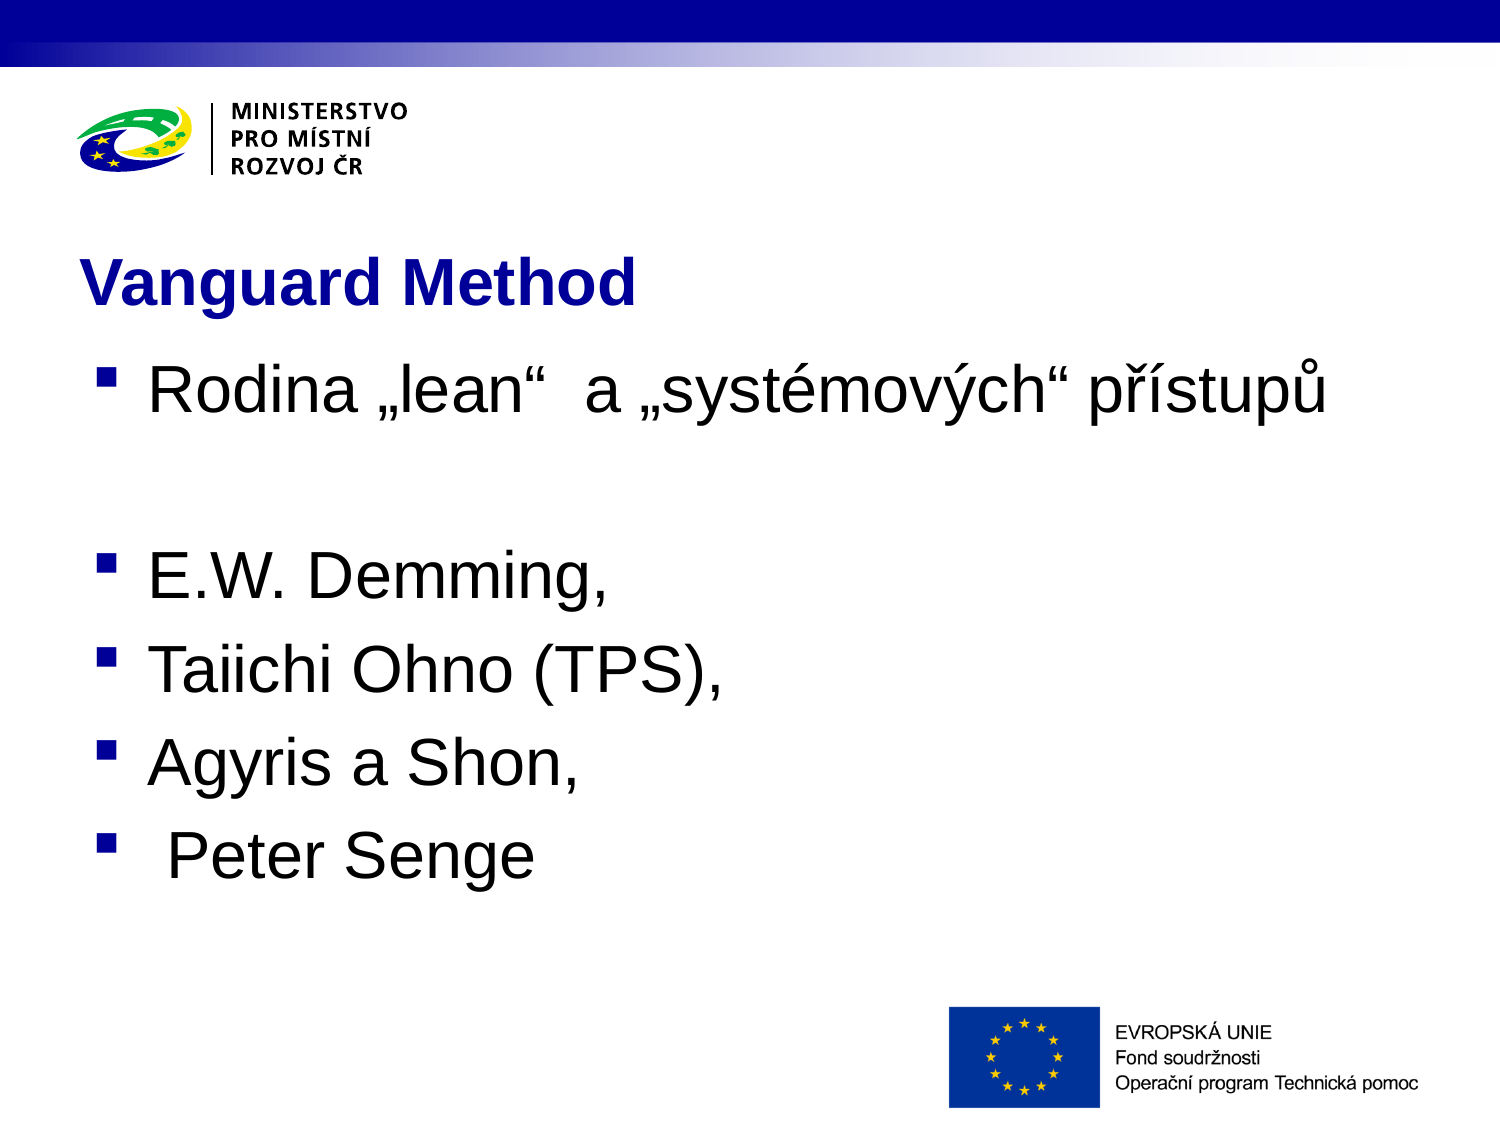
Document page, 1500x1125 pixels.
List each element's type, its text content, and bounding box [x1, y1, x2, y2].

title Vanguard Method [64, 231, 1425, 315]
picture [915, 973, 1452, 1125]
list Rodina „lean“ a „systémových“ přístupů E.W. Demming, Taiichi Ohno (TPS), Agyris a Shon, Peter Senge [76, 338, 1427, 976]
